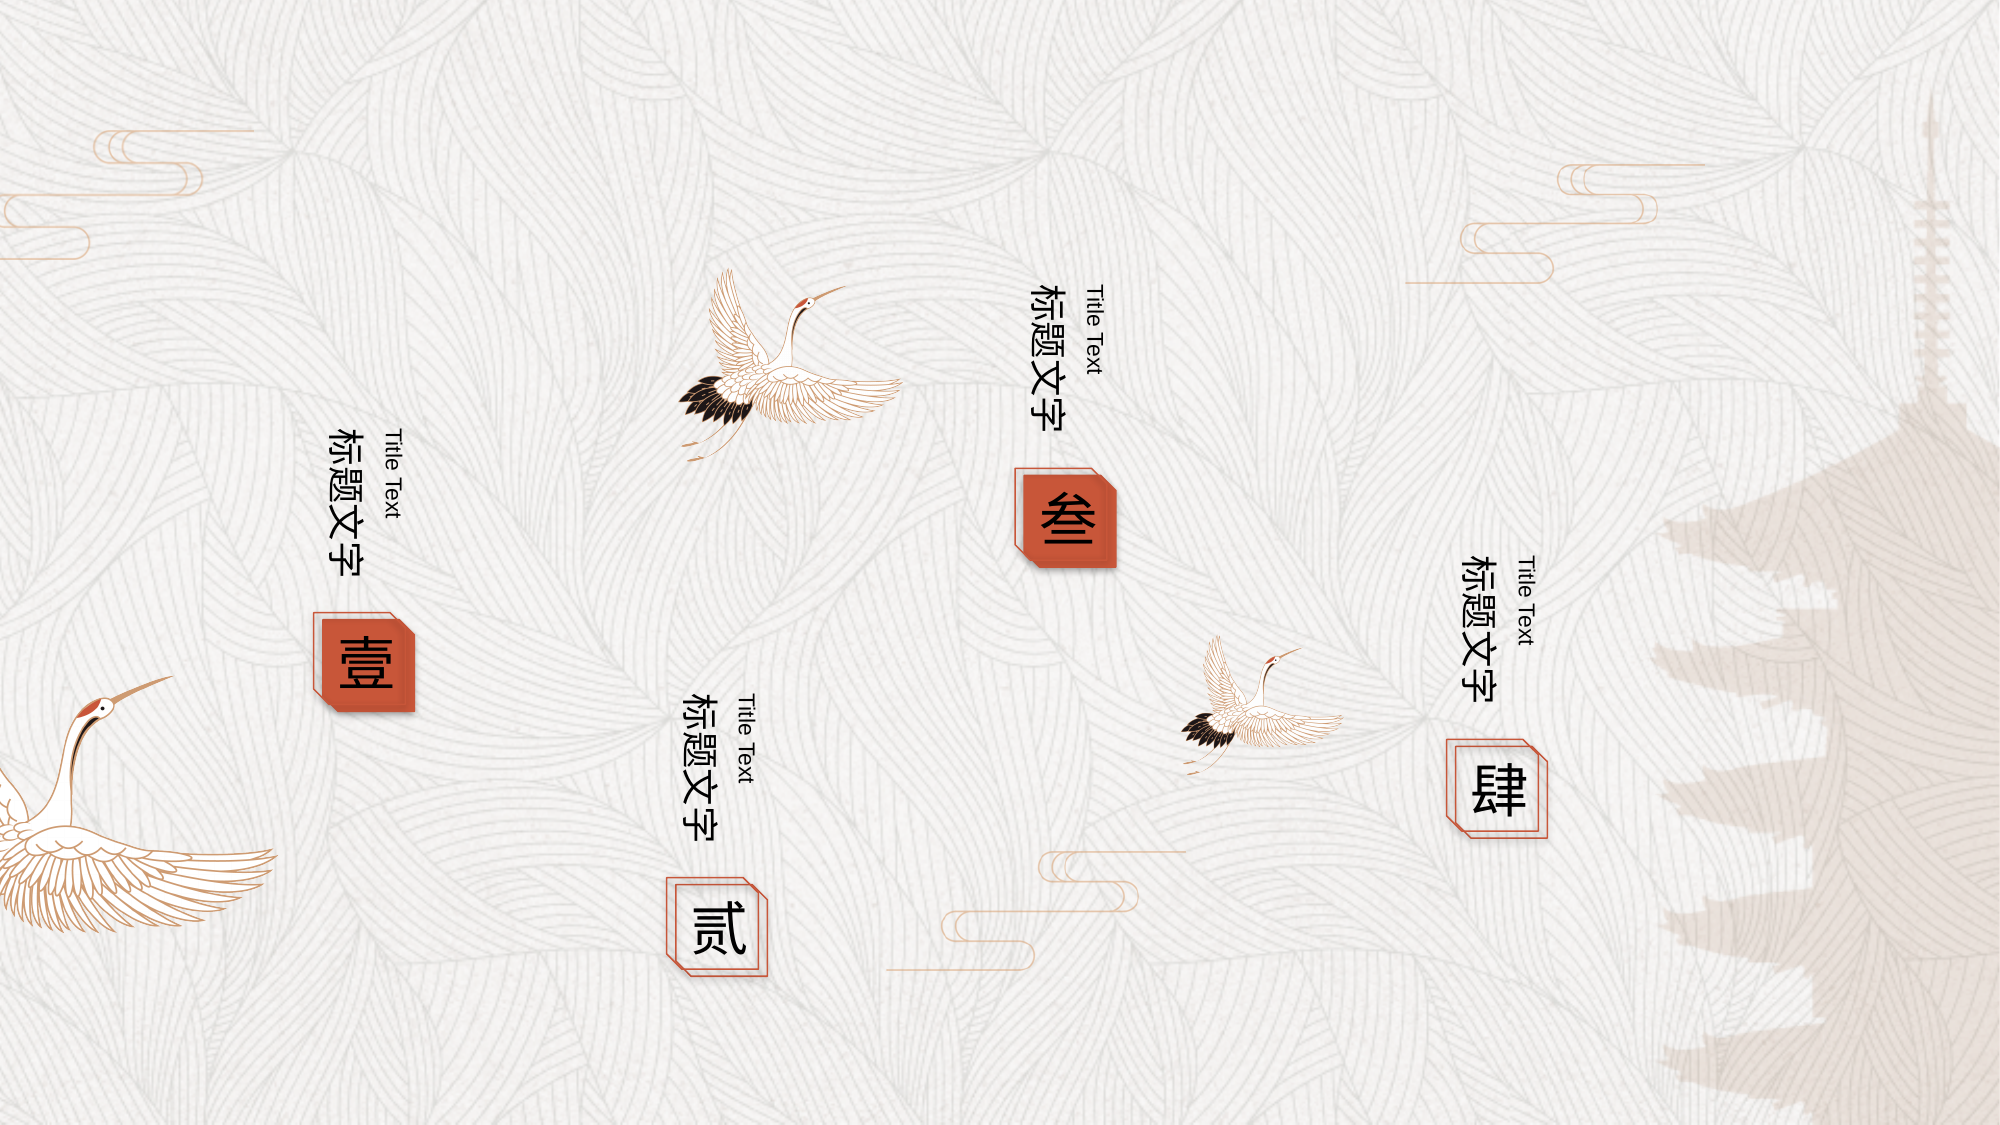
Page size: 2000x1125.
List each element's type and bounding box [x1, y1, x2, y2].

text_box [655, 678, 770, 977]
text_box [301, 413, 417, 712]
picture [0, 0, 2000, 1125]
text_box [1003, 269, 1118, 568]
text_box [1434, 540, 1550, 839]
